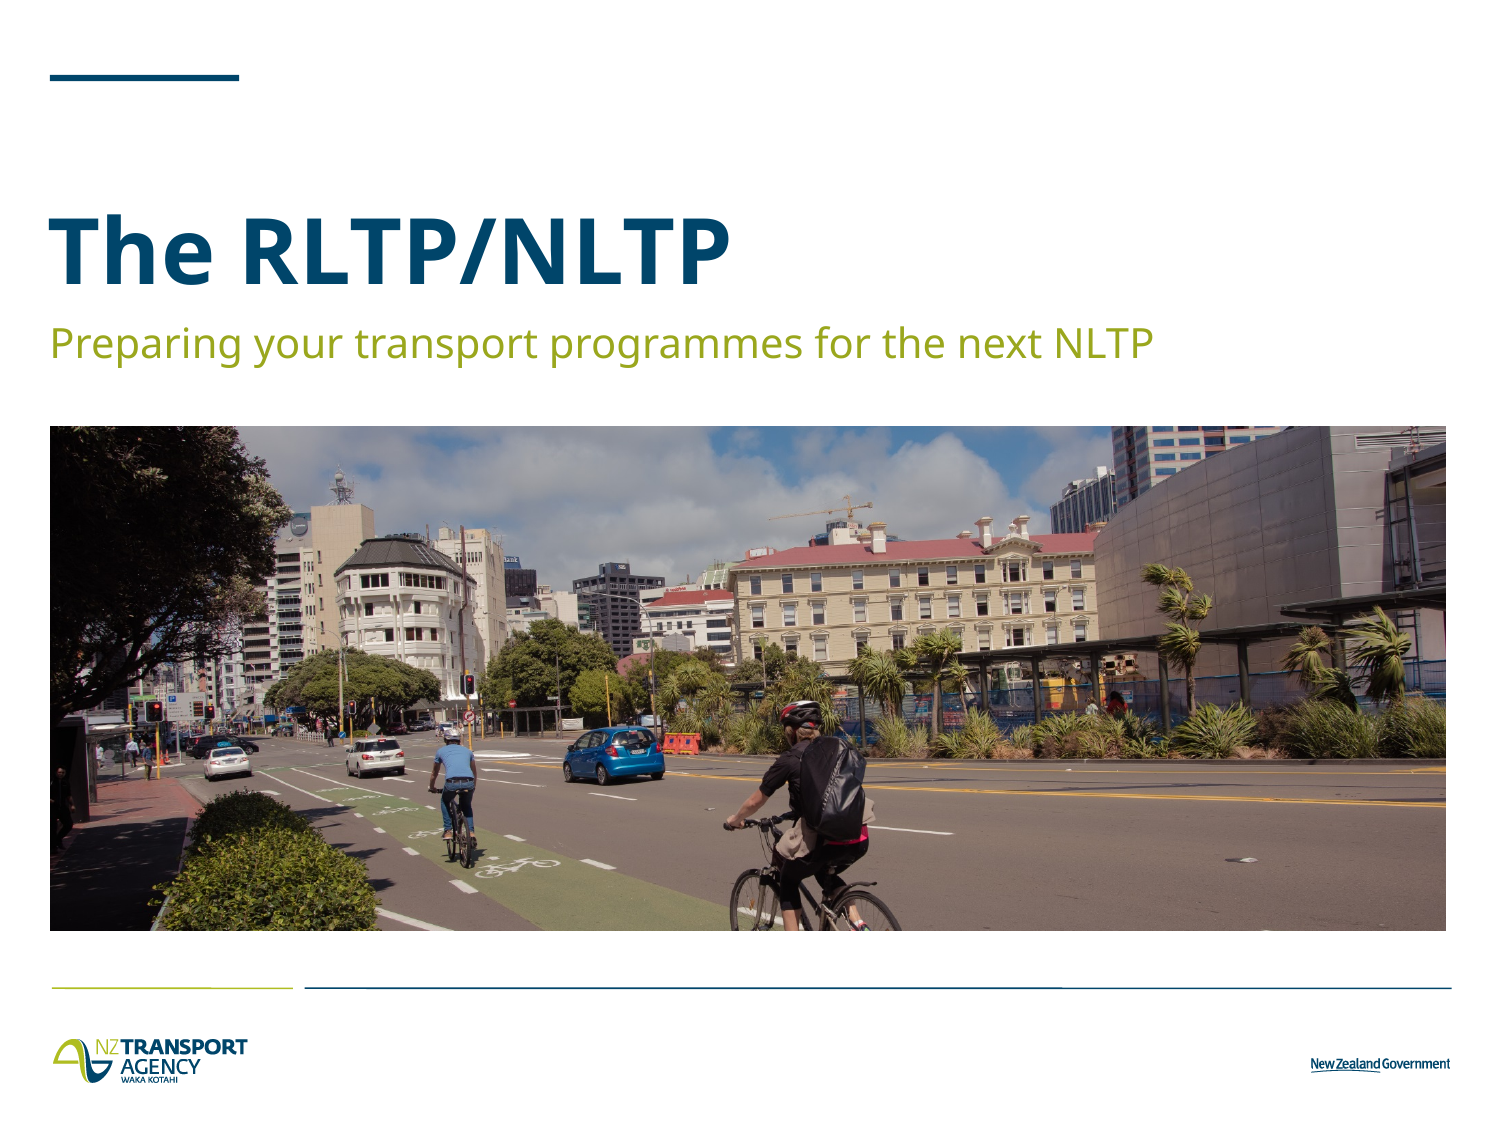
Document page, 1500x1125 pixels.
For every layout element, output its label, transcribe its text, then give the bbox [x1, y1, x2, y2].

picture [49, 426, 1446, 931]
picture [209, 1043, 216, 1051]
picture [53, 1039, 1450, 1083]
title The RLTP/NLTP [32, 78, 1449, 312]
picture [92, 1064, 108, 1073]
subtitle Preparing your transport programmes for the next NLTP [34, 314, 1449, 391]
picture [145, 1039, 153, 1051]
